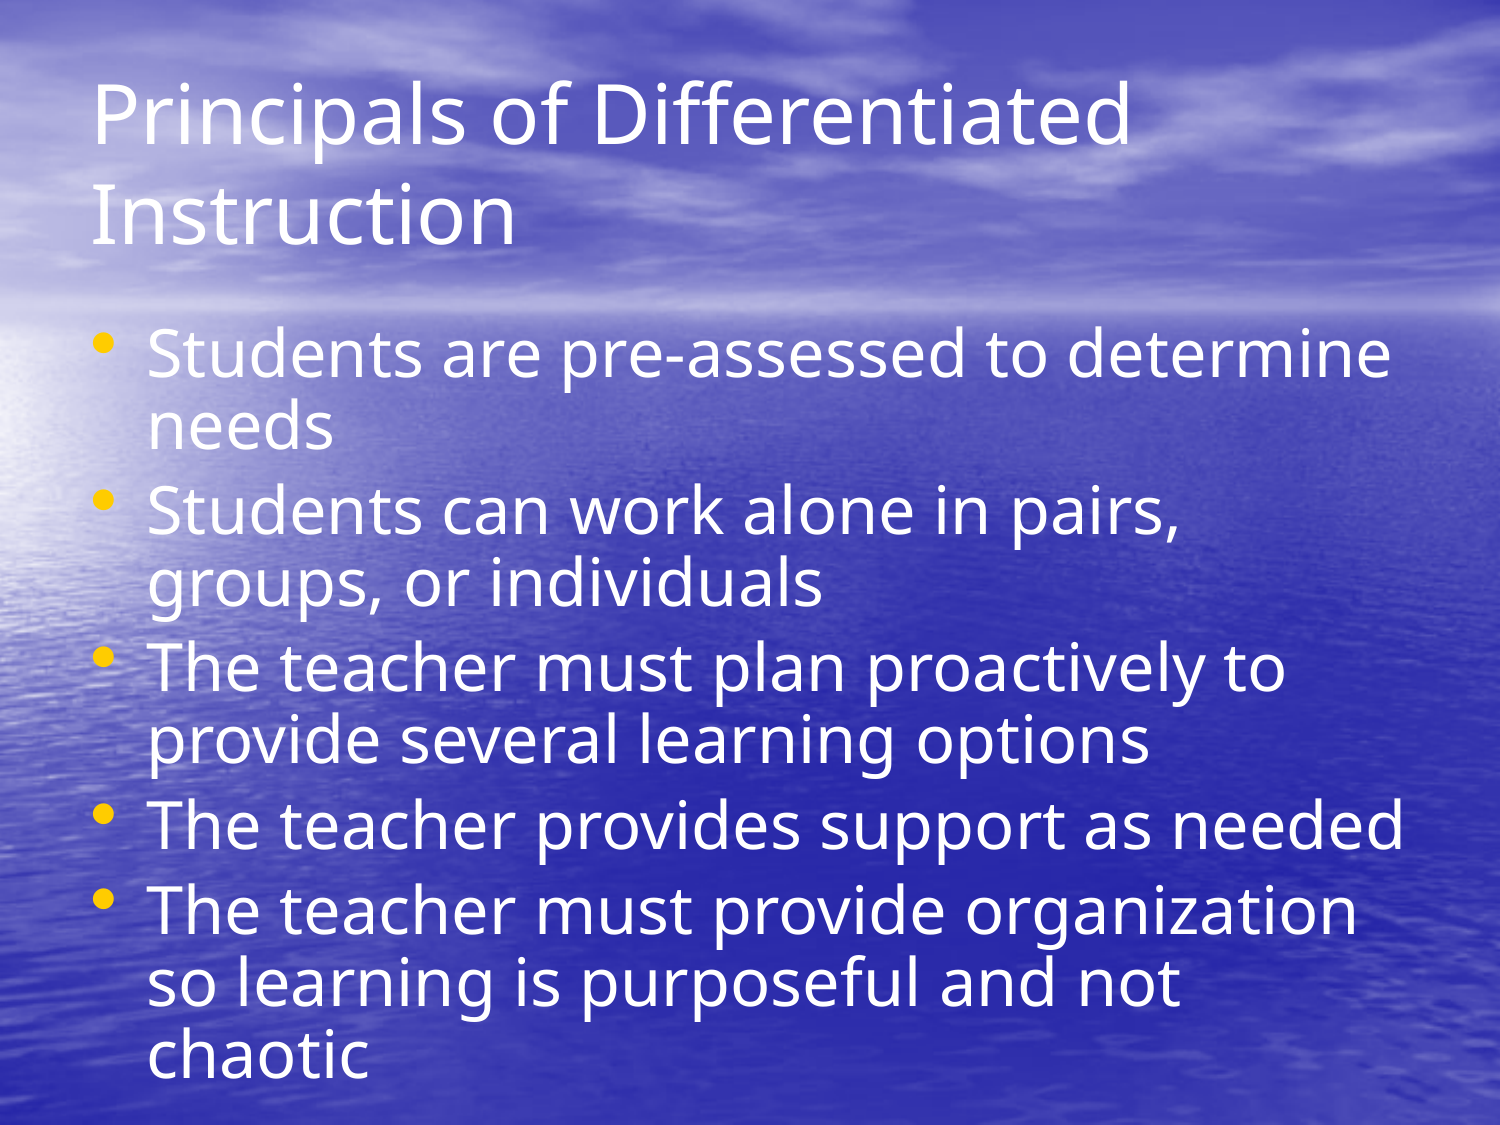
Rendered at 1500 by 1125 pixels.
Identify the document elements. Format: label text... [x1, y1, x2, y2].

title Principals of Differentiated Instruction [74, 47, 1426, 276]
list Students are pre-assessed to determine needs Students can work alone in pairs, groups, or individuals The teacher must plan proactively to provide several learning options The teacher provides support as needed The teacher must provide organization so learning is purposeful and not chaotic [74, 312, 1426, 988]
